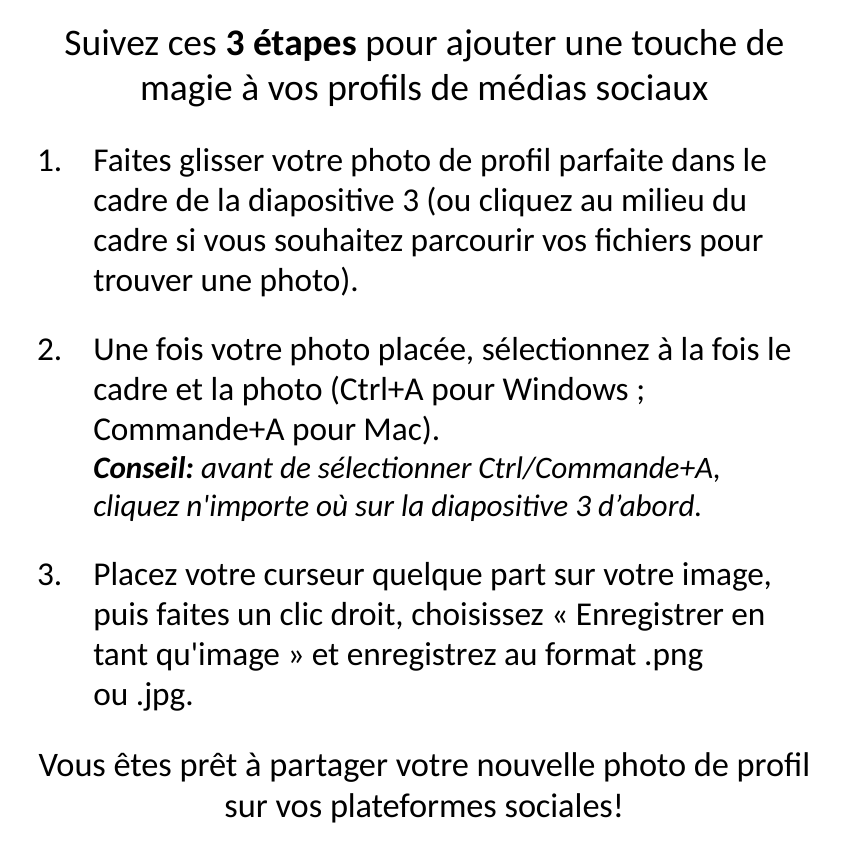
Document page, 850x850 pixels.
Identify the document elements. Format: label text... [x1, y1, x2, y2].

text_box Suivez ces 3 étapes pour ajouter une touche de magie à vos profils de médias sociaux Faites glisser votre photo de profil parfaite dans le cadre de la diapositive 3 (ou cliquez au milieu du cadre si vous souhaitez parcourir vos fichiers pour trouver une photo). Une fois votre photo placée, sélectionnez à la fois le cadre et la photo (Ctrl+A pour Windows ; Commande+A pour Mac). Conseil: avant de sélectionner Ctrl/Commande+A, cliquez n'importe où sur la diapositive 3 d’abord. Placez votre curseur quelque part sur votre image, puis faites un clic droit, choisissez « Enregistrer en tant qu'image » et enregistrez au format .png ou .jpg. Vous êtes prêt à partager votre nouvelle photo de profil sur vos plateformes sociales! [22, 10, 827, 832]
